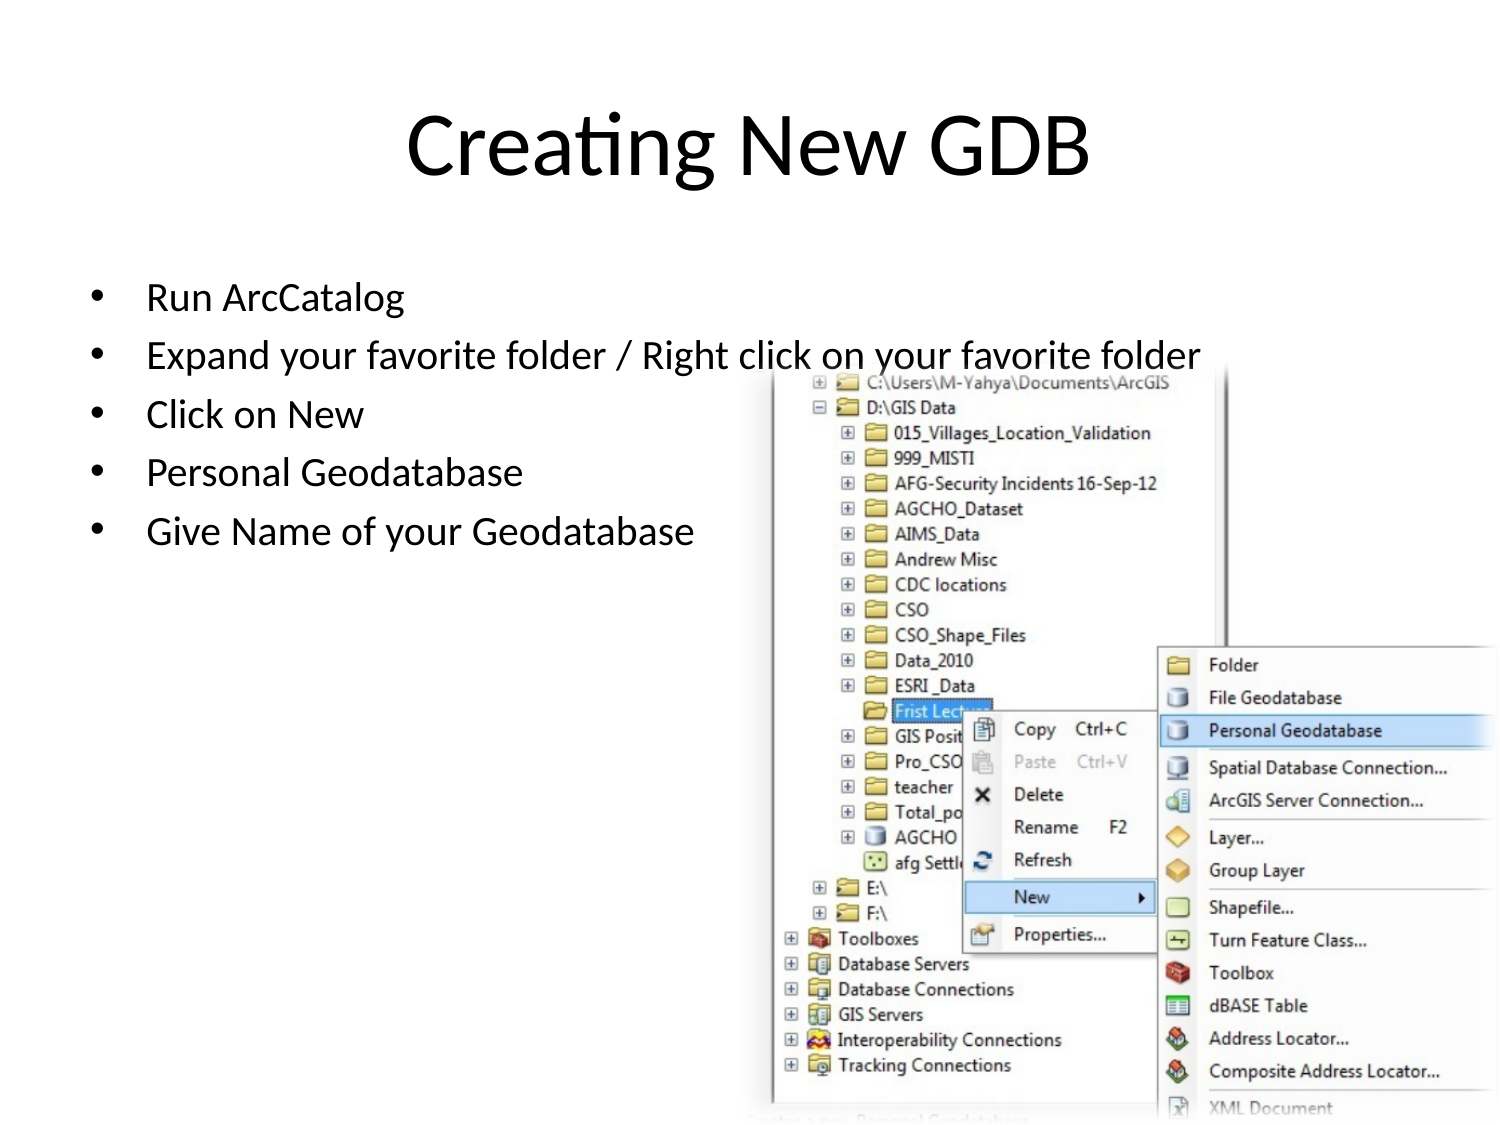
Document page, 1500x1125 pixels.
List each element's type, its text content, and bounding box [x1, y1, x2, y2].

title Creating New GDB [75, 45, 1425, 233]
picture [737, 359, 1500, 1125]
list Run ArcCatalog Expand your favorite folder / Right click on your favorite folder Click on New Personal Geodatabase Give Name of your Geodatabase [75, 262, 1425, 1005]
